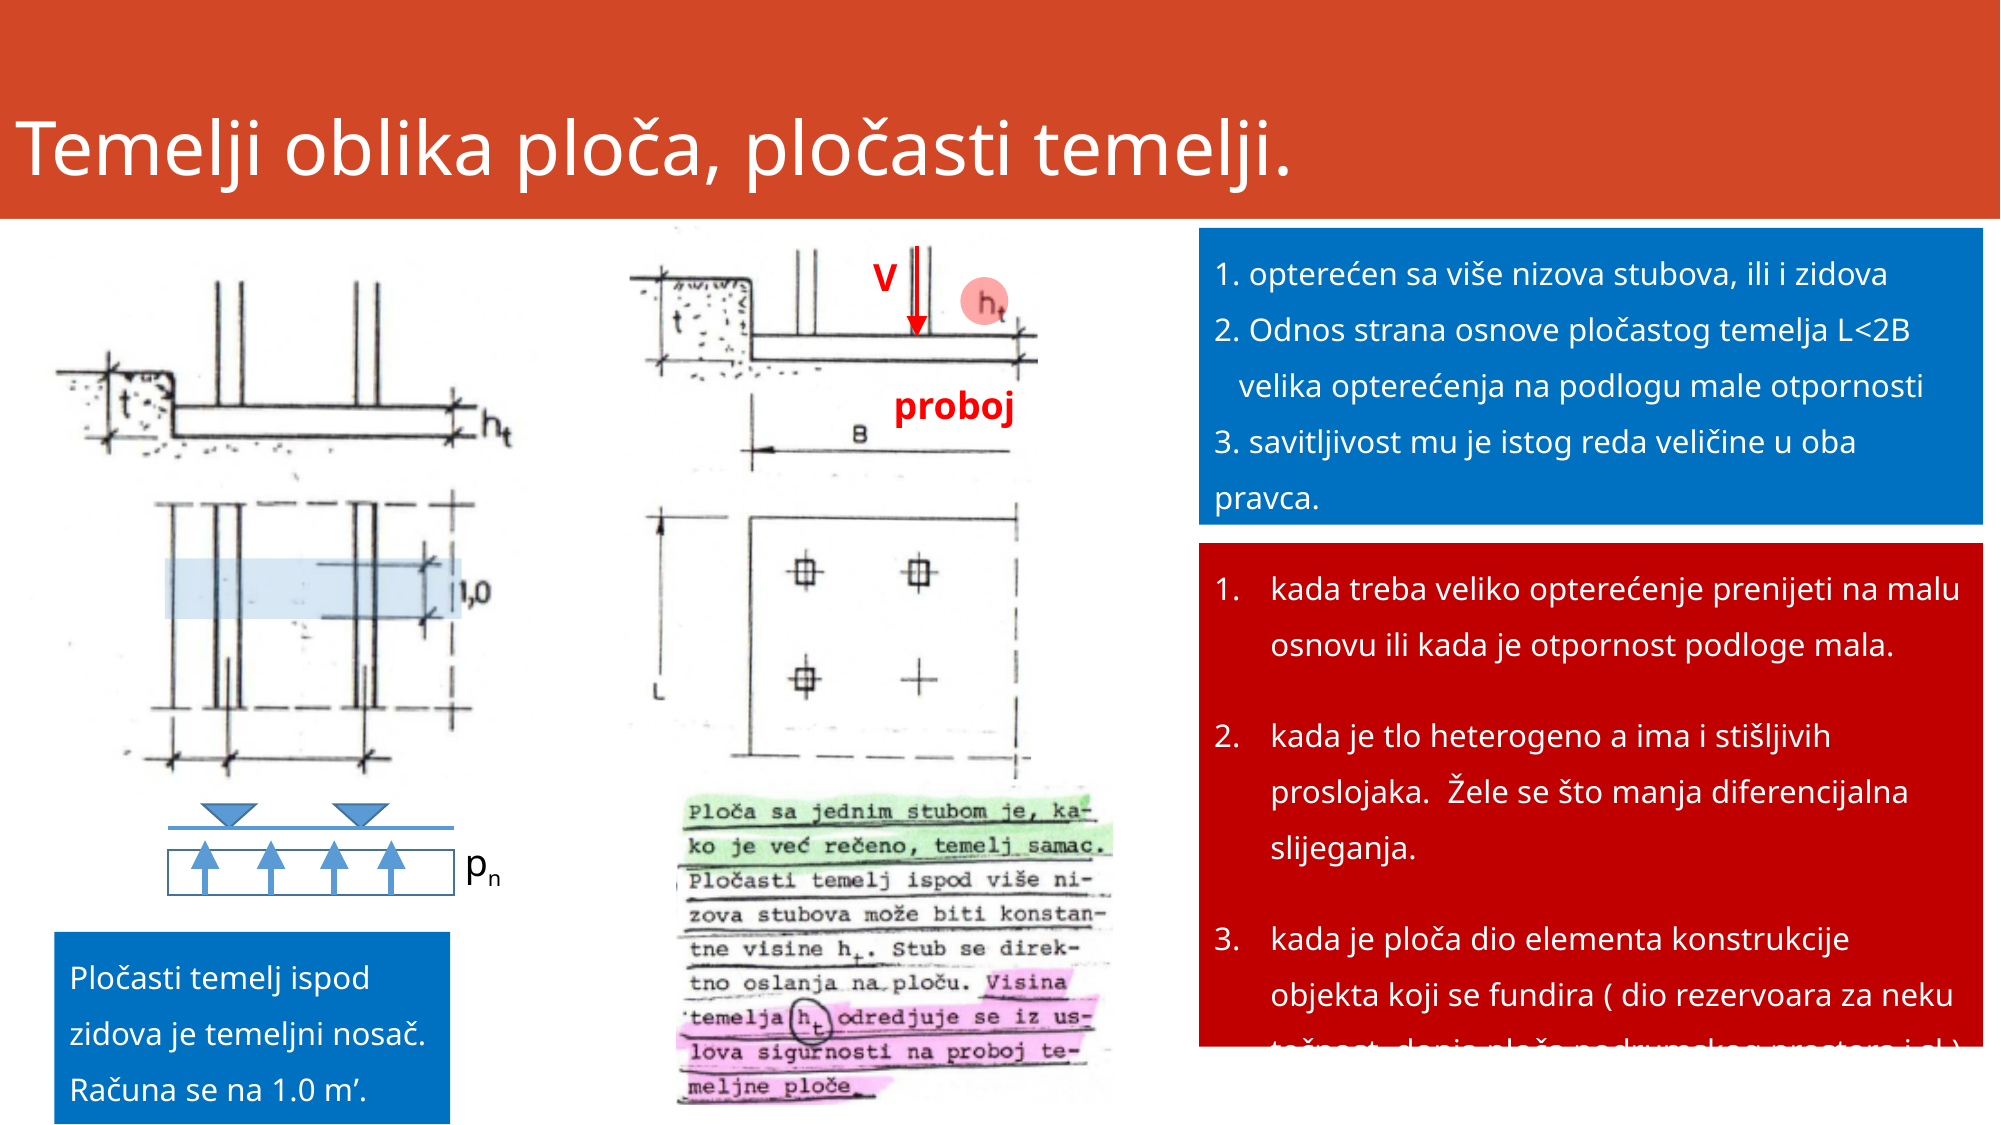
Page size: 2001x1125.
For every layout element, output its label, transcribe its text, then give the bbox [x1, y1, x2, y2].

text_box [167, 840, 454, 896]
picture [676, 779, 1114, 1105]
text_box Pločasti temelj ispod zidova je temeljni nosač. Računa se na 1.0 m’. [54, 931, 451, 1125]
picture [625, 227, 1036, 777]
text_box pn [450, 831, 517, 898]
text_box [167, 804, 454, 829]
title Temelji oblika ploča, pločasti temelji. [0, 0, 1764, 199]
picture [30, 250, 537, 799]
text_box 1. opterećen sa više nizova stubova, ili i zidova 2. Odnos strana osnove pločastog temelja L<2B velika opterećenja na podlogu male otpornosti 3. savitljivost mu je istog reda veličine u oba pravca. [1199, 227, 1984, 525]
text_box kada treba veliko opterećenje prenijeti na malu osnovu ili kada je otpornost podloge mala. kada je tlo heterogeno a ima i stišljivih proslojaka. Žele se što manja diferencijalna slijeganja. kada je ploča dio elementa konstrukcije objekta koji se fundira ( dio rezervoara za neku tečnost, donja ploča podrumskog prostora i sl.) [1199, 543, 1984, 1047]
